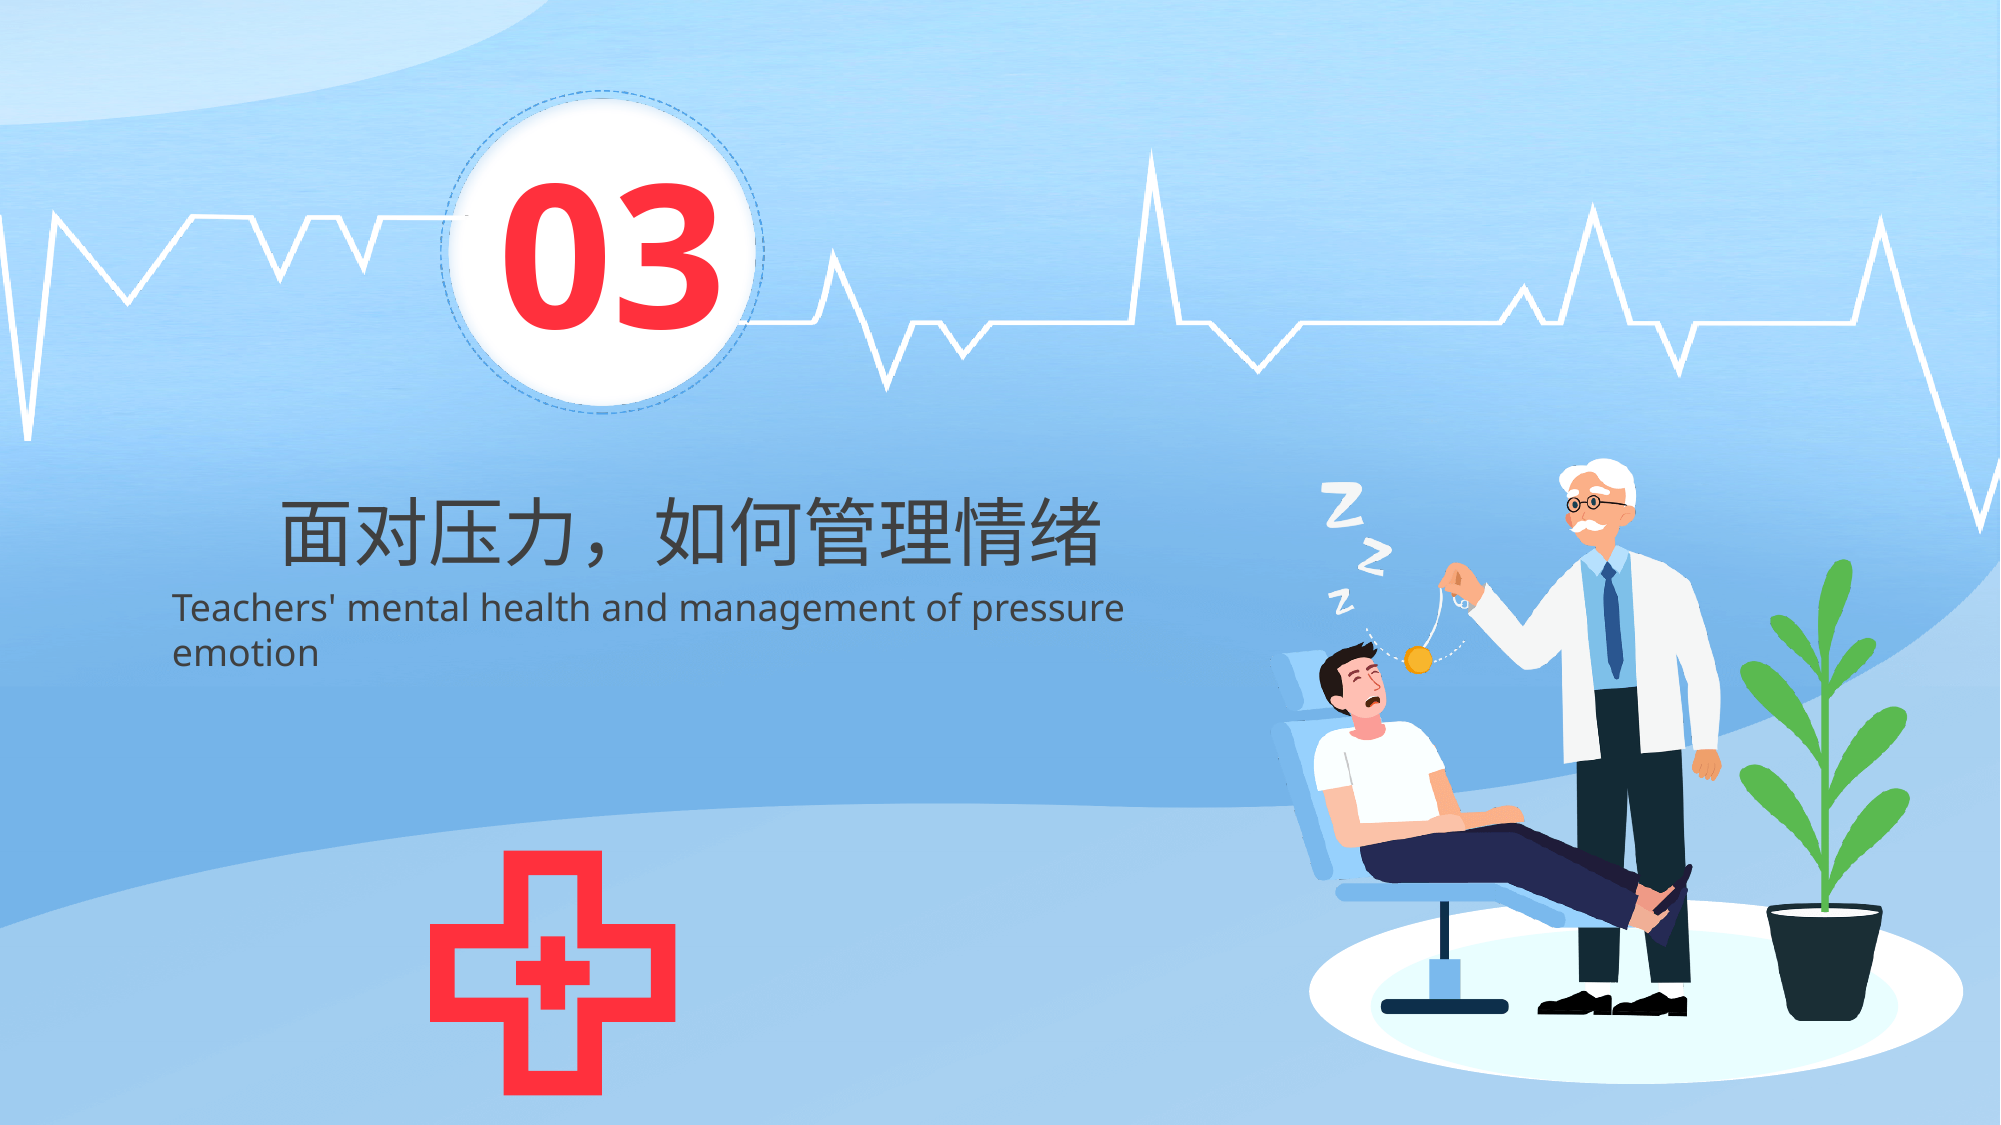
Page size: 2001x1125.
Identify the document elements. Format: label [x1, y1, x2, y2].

text_box [1026, 414, 2000, 1125]
picture [0, 0, 2001, 1125]
